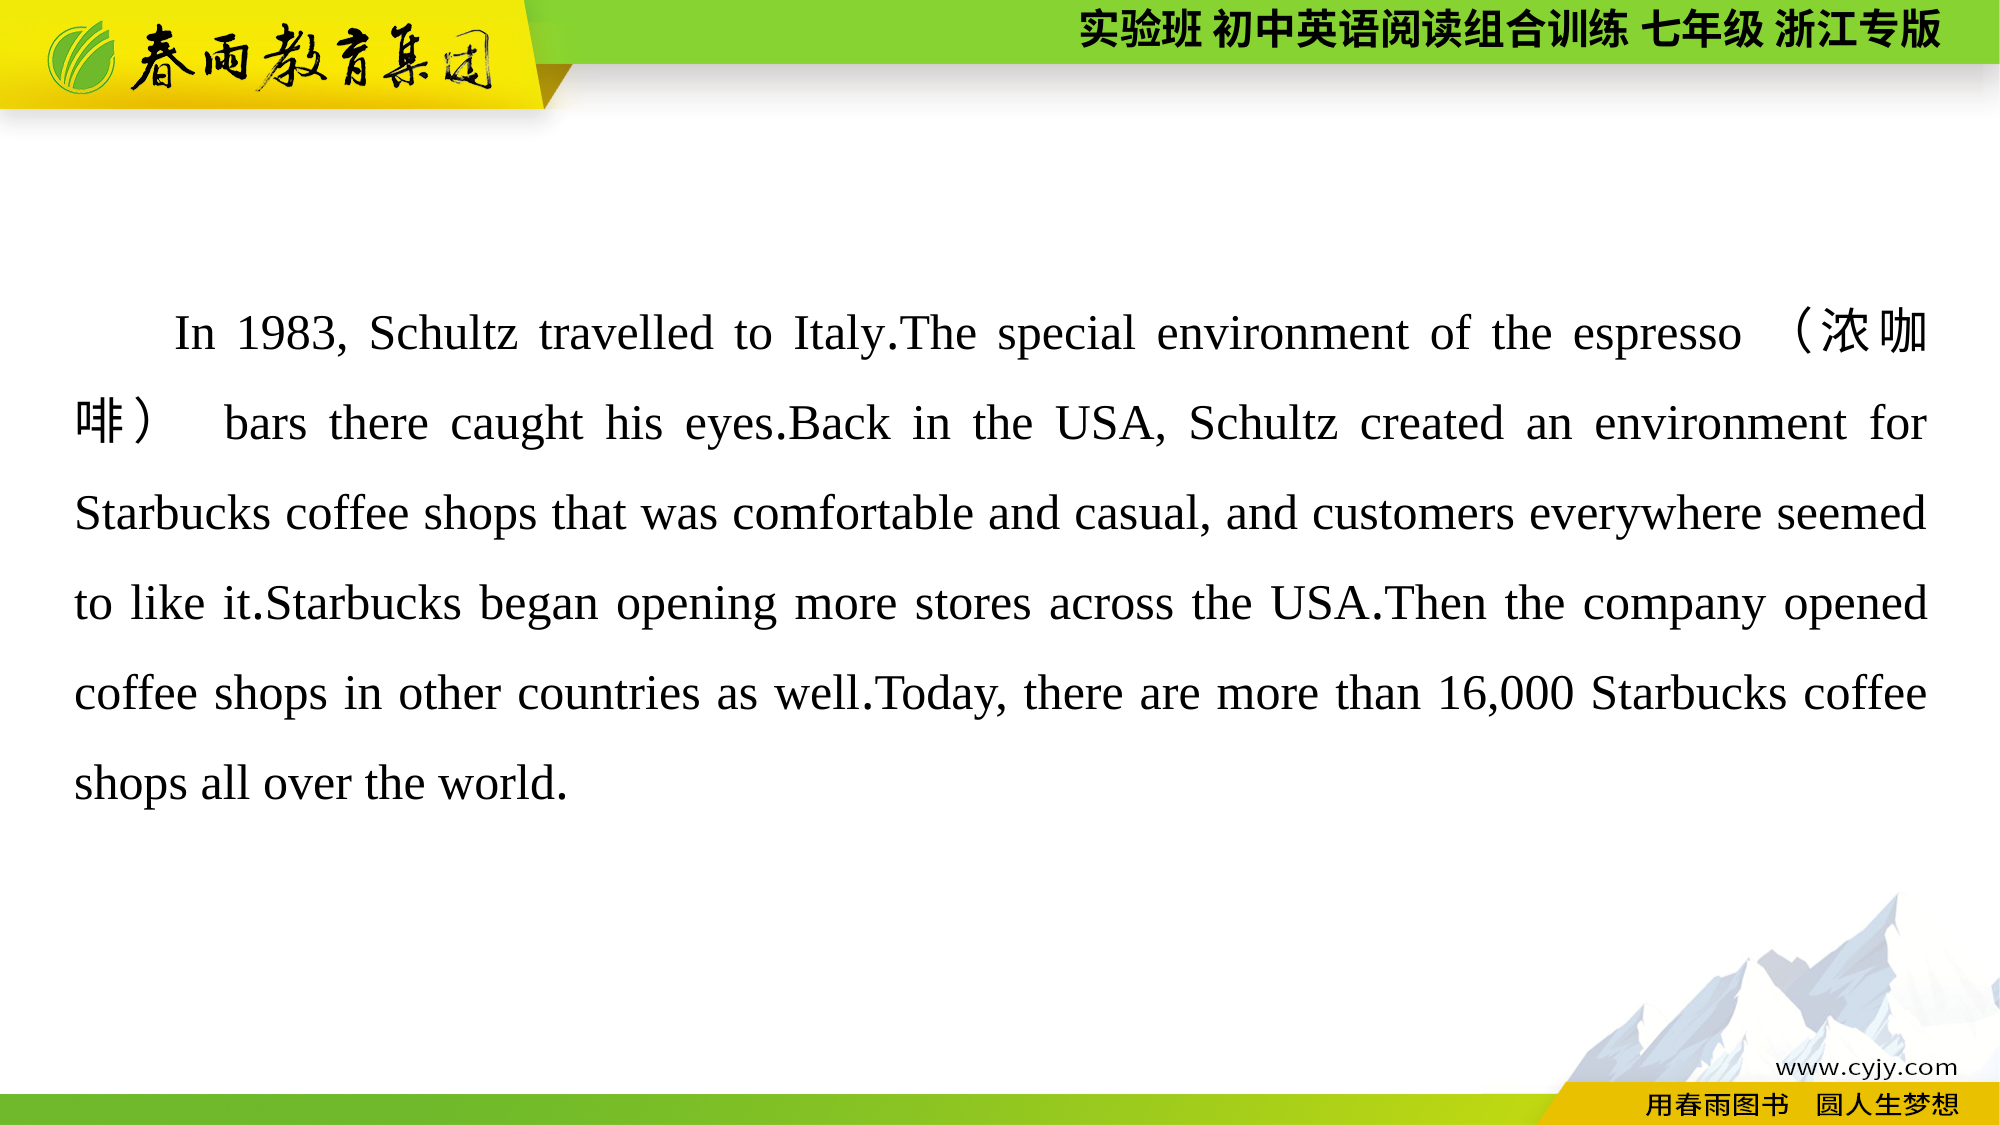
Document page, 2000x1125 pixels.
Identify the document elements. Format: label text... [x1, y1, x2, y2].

picture [0, 0, 2000, 1125]
list In 1983, Schultz travelled to Italy.The special environment of the espresso（浓咖啡） bars there caught his eyes.Back in the USA, Schultz created an environment for Starbucks coffee shops that was comfortable and casual, and customers everywhere seemed to like it.Starbucks began opening more stores across the USA.Then the company opened coffee shops in other countries as well.Today, there are more than 16,000 Starbucks coffee shops all over the world. [59, 261, 1944, 811]
